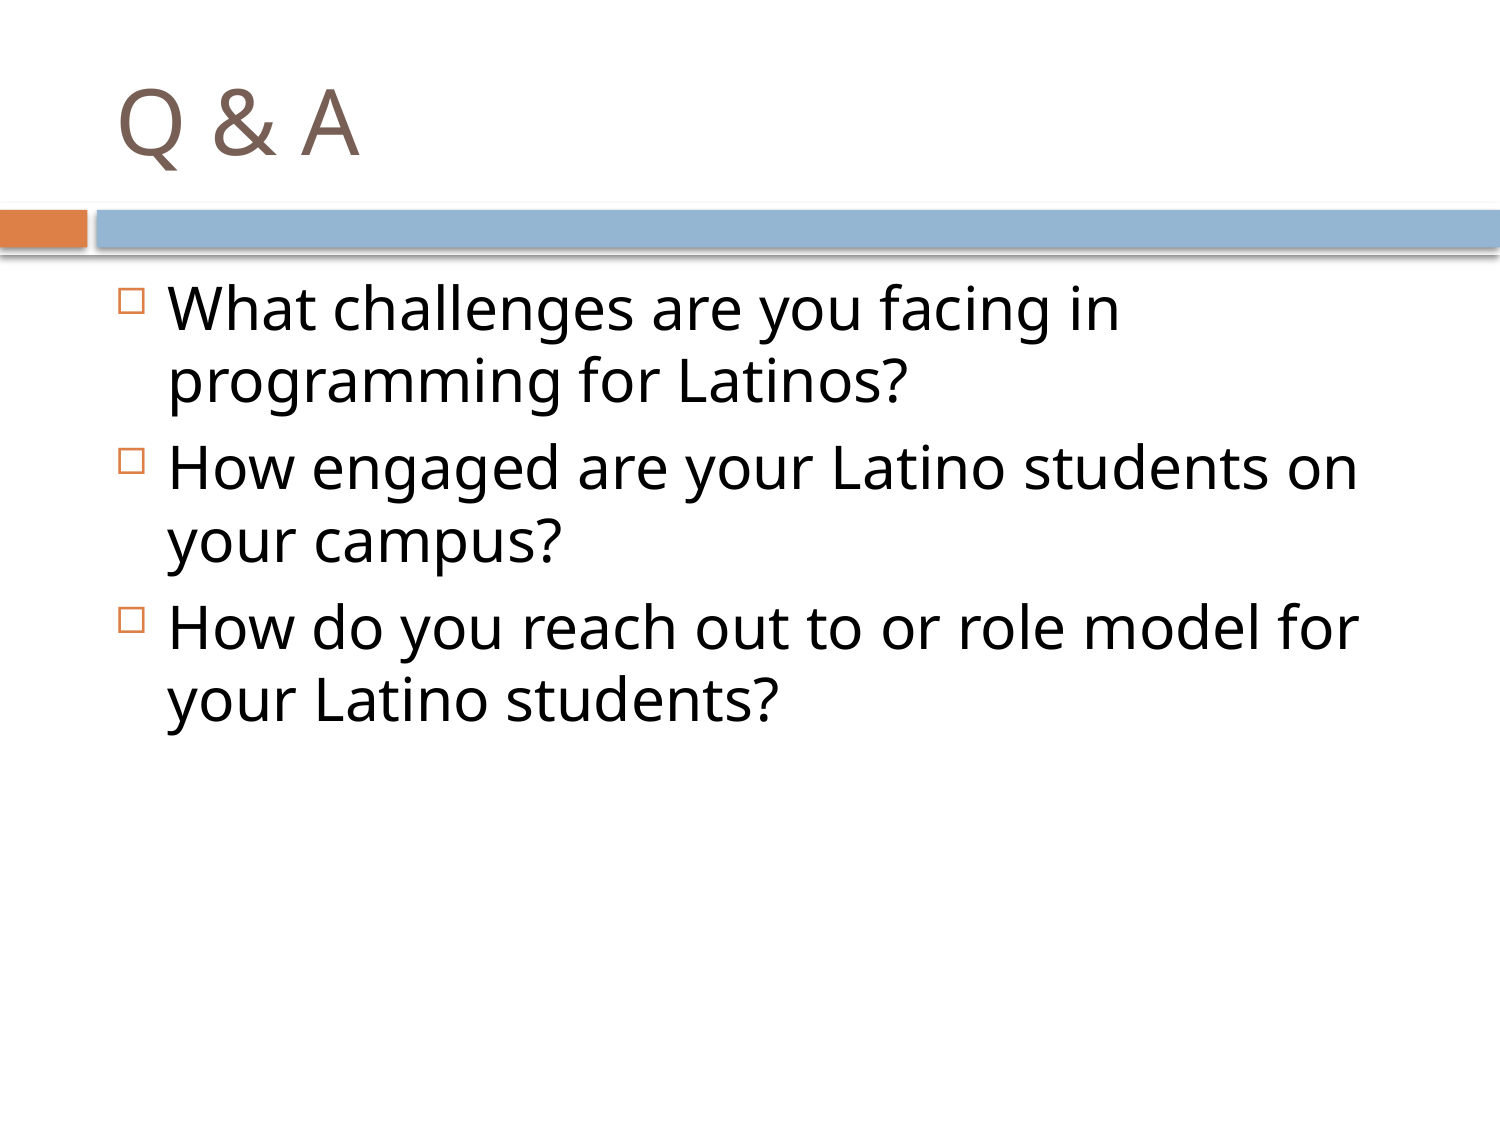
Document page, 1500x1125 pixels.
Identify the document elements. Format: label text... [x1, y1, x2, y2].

list What challenges are you facing in programming for Latinos? How engaged are your Latino students on your campus? How do you reach out to or role model for your Latino students? [100, 262, 1439, 1001]
title Q & A [100, 37, 1439, 201]
